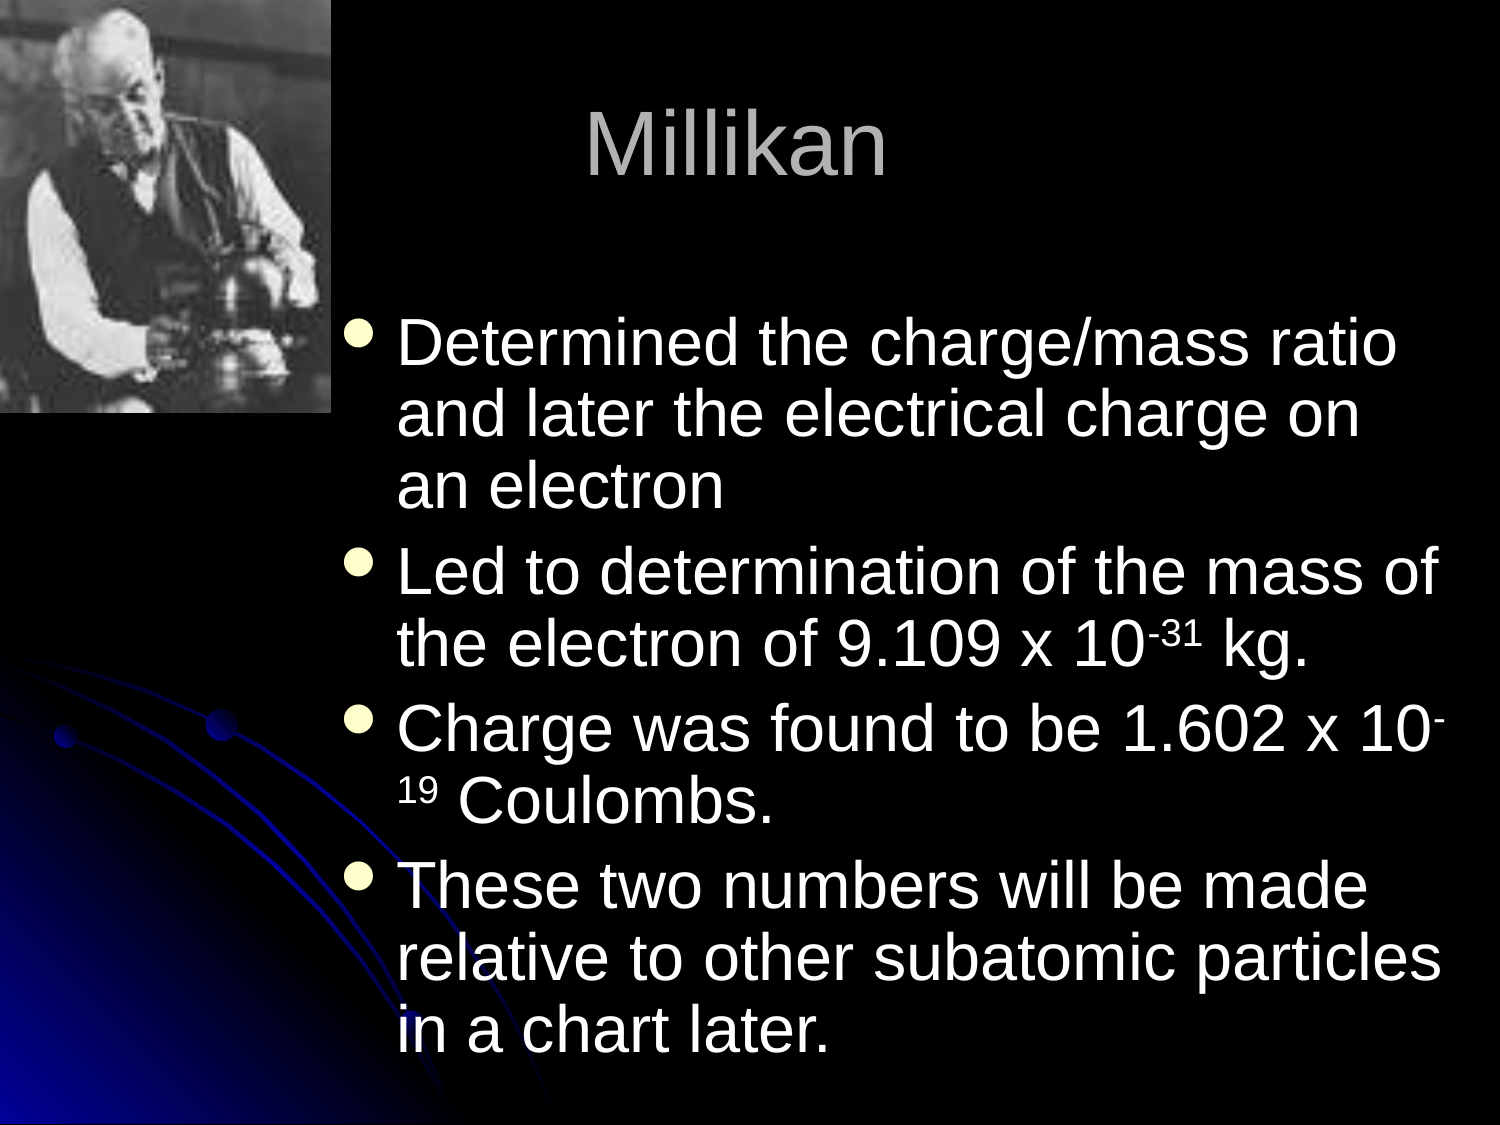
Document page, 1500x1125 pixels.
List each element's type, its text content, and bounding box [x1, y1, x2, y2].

picture [0, 0, 332, 413]
title Millikan [336, 45, 1426, 233]
list Determined the charge/mass ratio and later the electrical charge on an electron Led to determination of the mass of the electron of 9.109 x 10-31 kg. Charge was found to be 1.602 x 10-19 Coulombs. These two numbers will be made relative to other subatomic particles in a chart later. [324, 299, 1463, 1044]
